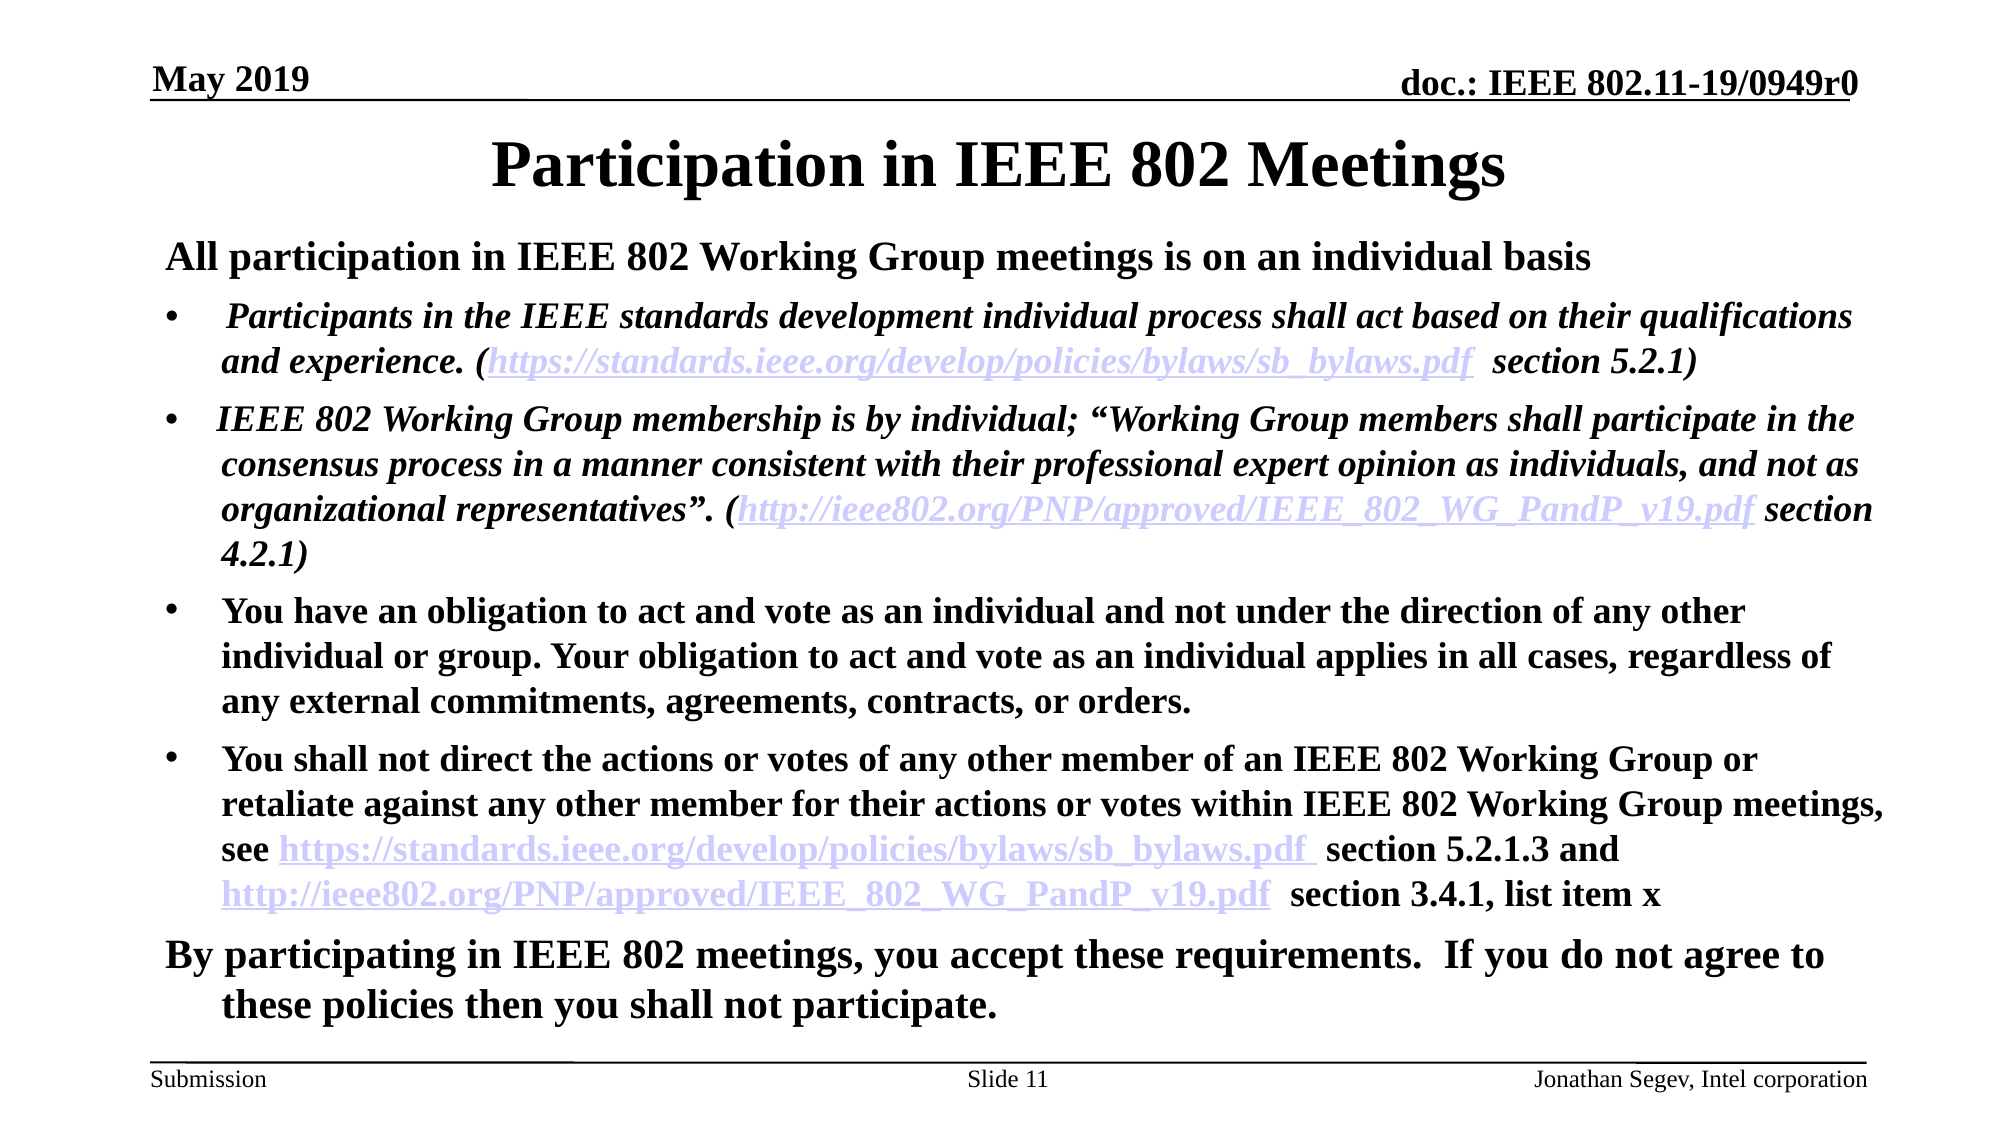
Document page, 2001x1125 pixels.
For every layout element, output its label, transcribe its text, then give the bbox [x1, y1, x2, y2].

title Participation in IEEE 802 Meetings [149, 112, 1850, 209]
list All participation in IEEE 802 Working Group meetings is on an individual basis • Participants in the IEEE standards development individual process shall act based on their qualifications and experience. (https://standards.ieee.org/develop/policies/bylaws/sb_bylaws.pdf section 5.2.1) • IEEE 802 Working Group membership is by individual; “Working Group members shall participate in the consensus process in a manner consistent with their professional expert opinion as individuals, and not as organizational representatives”. (http://ieee802.org/PNP/approved/IEEE_802_WG_PandP_v19.pdf section 4.2.1) You have an obligation to act and vote as an individual and not under the direction of any other individual or group. Your obligation to act and vote as an individual applies in all cases, regardless of any external commitments, agreements, contracts, or orders. You shall not direct the actions or votes of any other member of an IEEE 802 Working Group or retaliate against any other member for their actions or votes within IEEE 802 Working Group meetings, see https://standards.ieee.org/develop/policies/bylaws/sb_bylaws.pdf section 5.2.1.3 and http://ieee802.org/PNP/approved/IEEE_802_WG_PandP_v19.pdf section 3.4.1, list item x By participating in IEEE 802 meetings, you accept these requirements. If you do not agree to these policies then you shall not participate. [149, 220, 1910, 1000]
slide_number Slide 11 [950, 1061, 1067, 1123]
footer Jonathan Segev, Intel corporation [1171, 1061, 1869, 1093]
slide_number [152, 54, 563, 100]
